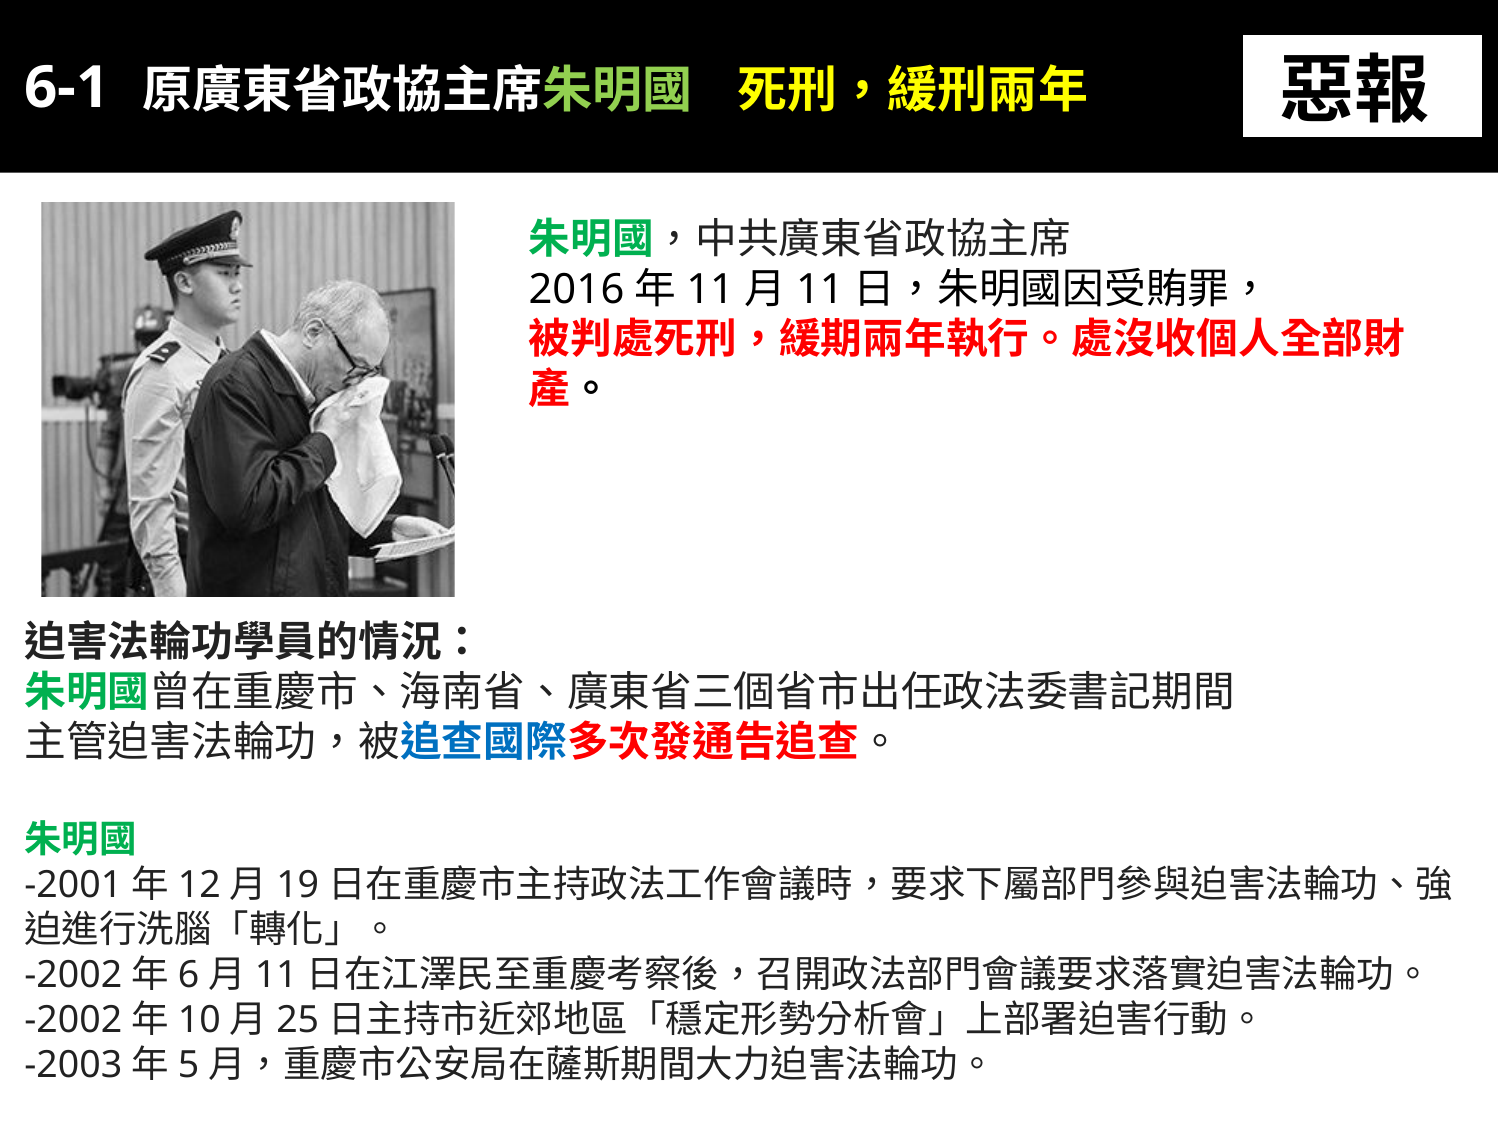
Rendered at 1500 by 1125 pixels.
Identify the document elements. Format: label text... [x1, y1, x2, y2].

picture [41, 201, 455, 597]
text_box 迫害法輪功學員的情況： 朱明國曾在重慶市、海南省、廣東省三個省市出任政法委書記期間 主管迫害法輪功，被追查國際多次發通告追查。 朱明國 -2001年12月19日在重慶市主持政法工作會議時，要求下屬部門參與迫害法輪功、強迫進行洗腦「轉化」。 -2002年6月11日在江澤民至重慶考察後，召開政法部門會議要求落實迫害法輪功。 -2002年10月25日主持市近郊地區「穩定形勢分析會」上部署迫害行動。 -2003年5月，重慶市公安局在薩斯期間大力迫害法輪功。 [9, 607, 1485, 1092]
text_box 朱明國，中共廣東省政協主席 2016年11月11日，朱明國因受賄罪， 被判處死刑，緩期兩年執行。處沒收個人全部財產。 [513, 204, 1461, 420]
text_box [0, 0, 1499, 173]
